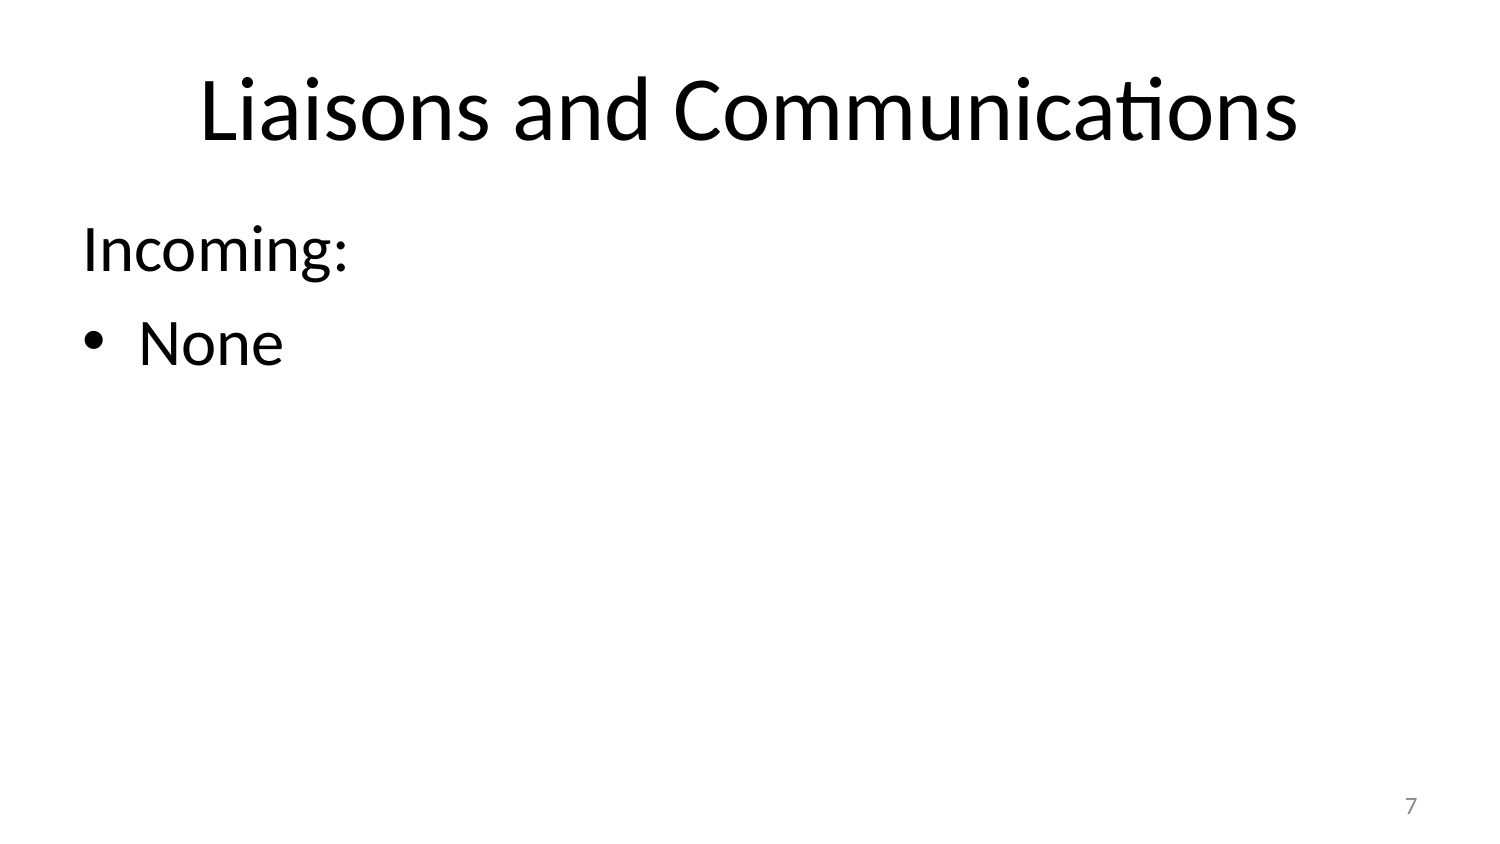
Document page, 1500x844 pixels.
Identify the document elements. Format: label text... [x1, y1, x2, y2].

slide_number 7 [1382, 781, 1426, 828]
title Liaisons and Communications [74, 33, 1426, 175]
list Incoming: None [74, 196, 1481, 755]
